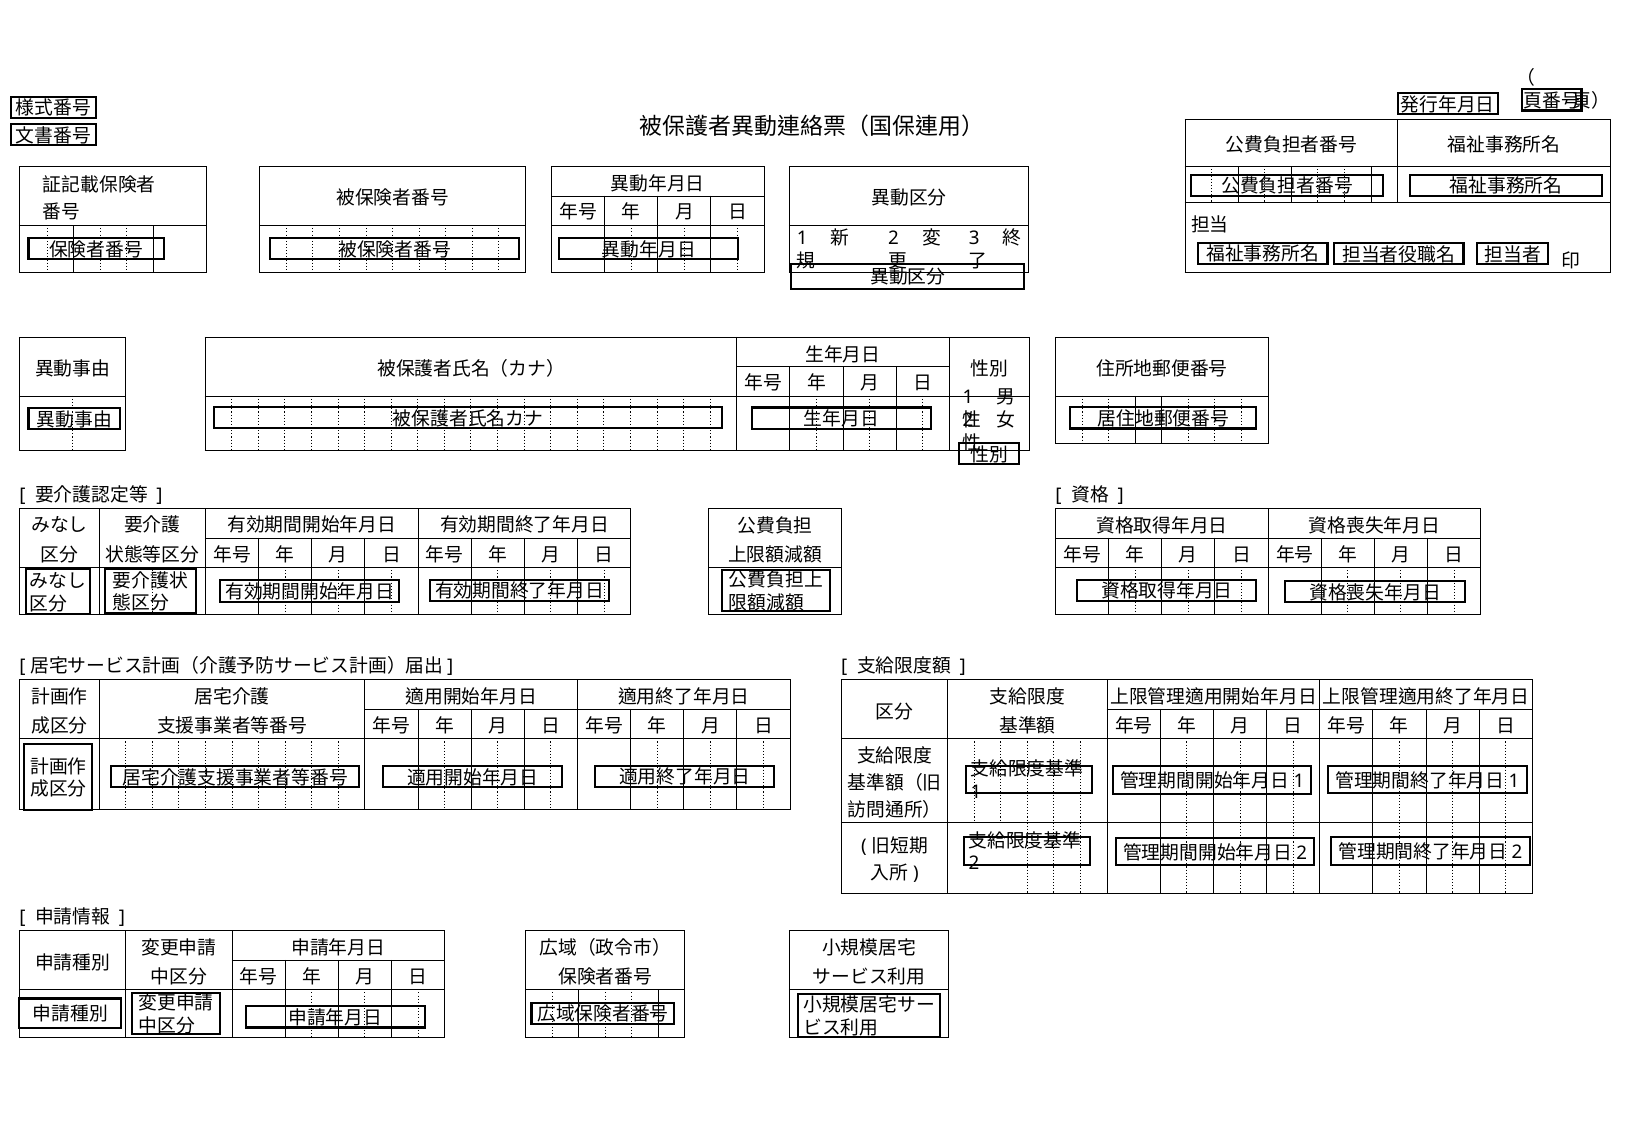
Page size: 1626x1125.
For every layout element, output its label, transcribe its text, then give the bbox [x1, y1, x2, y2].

table_cell [1108, 739, 1134, 822]
table_cell [20, 397, 46, 424]
table_cell [445, 739, 471, 765]
table_cell [552, 1025, 578, 1037]
table_cell [233, 990, 259, 1037]
table_cell [631, 226, 657, 237]
table_cell [604, 397, 630, 406]
table_cell [844, 397, 870, 406]
text_box 変更申請中区分 [131, 992, 221, 1035]
table_cell [631, 739, 657, 765]
table_cell 年号 [1269, 539, 1321, 567]
table_cell [419, 788, 445, 809]
table_header 区分 [842, 680, 947, 738]
table_cell [632, 990, 658, 1002]
table_cell 中区分 [126, 960, 232, 989]
table_cell [338, 397, 365, 406]
table_cell [710, 424, 736, 450]
table_cell [897, 397, 923, 406]
table_cell [419, 568, 445, 614]
table_cell [1109, 430, 1135, 443]
table_cell [1187, 795, 1213, 822]
table_cell [1504, 203, 1531, 237]
table_cell [1161, 866, 1187, 893]
table_cell 印 [1531, 237, 1610, 272]
table_cell [604, 788, 630, 809]
table_cell [1134, 823, 1160, 837]
table_cell [1054, 823, 1081, 836]
table_cell [711, 226, 738, 237]
table_cell [1427, 866, 1453, 893]
table_cell [737, 739, 764, 765]
table_cell [206, 424, 232, 450]
table_cell [313, 260, 339, 272]
table_cell [1557, 197, 1584, 202]
table_cell [366, 260, 393, 272]
table_header 上限管理適用開始年月日 [1108, 680, 1319, 709]
table_cell [950, 424, 958, 450]
table_cell [1212, 197, 1238, 202]
table_header 小規模居宅 [790, 931, 948, 960]
table_cell [1424, 203, 1451, 237]
table_cell 年号 [1108, 710, 1160, 738]
table_cell [1214, 739, 1240, 765]
table_cell [551, 602, 577, 614]
table_cell [46, 1029, 73, 1037]
table_cell - [1136, 430, 1161, 443]
text_box 要介護状態区分 [104, 568, 197, 614]
table_cell [1188, 430, 1215, 443]
table_cell [1081, 739, 1107, 822]
table_cell [366, 226, 393, 237]
table_cell [1477, 203, 1504, 237]
table_cell [232, 603, 258, 614]
table_cell [1082, 568, 1108, 579]
table_cell [816, 430, 843, 450]
table_cell [312, 603, 338, 614]
table_cell [391, 739, 418, 765]
text_box [ 支給限度額 ] [840, 649, 1586, 680]
table_cell [338, 429, 365, 450]
table_cell [604, 739, 630, 765]
table_cell [419, 226, 446, 237]
table_cell [258, 429, 285, 450]
table_cell [339, 260, 366, 272]
table_cell 保険者番号 [526, 960, 684, 989]
table_cell [1240, 739, 1266, 765]
text_box 申請種別 [18, 997, 122, 1029]
table_cell [1187, 823, 1213, 837]
text_box 保険者番号 [27, 237, 165, 260]
table_header 資格取得年月日 [1056, 510, 1268, 538]
text_box 異動年月日 [558, 237, 739, 260]
table_cell [444, 429, 471, 450]
table_cell [1371, 237, 1477, 272]
table_cell [933, 226, 981, 263]
table_cell 状態等区分 [100, 538, 205, 567]
table_cell [1161, 795, 1187, 822]
table_header 異動事由 [20, 338, 125, 396]
table_cell 月 [1214, 710, 1266, 738]
table_cell [1346, 823, 1372, 836]
table_cell [126, 990, 152, 1037]
table_cell [577, 397, 604, 406]
table_cell [73, 430, 99, 450]
table_cell [179, 739, 205, 765]
table_cell [100, 568, 104, 614]
table_cell [1451, 197, 1477, 202]
table_cell [1318, 197, 1345, 202]
table_cell [737, 788, 764, 809]
table_header 適用開始年月日 [365, 680, 577, 709]
table_cell [1506, 823, 1532, 893]
table_cell [525, 602, 551, 614]
table_header 公費負担 [709, 509, 841, 538]
table_cell [1348, 603, 1374, 614]
table_cell [286, 1029, 312, 1037]
table_cell [393, 226, 419, 237]
table_cell [445, 602, 471, 614]
table_cell [923, 397, 949, 424]
text_box 支給限度基準2 [963, 836, 1091, 866]
table_cell [684, 739, 710, 765]
table_cell [684, 397, 710, 406]
table_cell [790, 430, 816, 450]
table_cell [20, 568, 25, 614]
table_cell [259, 739, 285, 765]
text_box 1 男性 [956, 396, 1022, 419]
table_cell [99, 424, 125, 450]
table_cell 日 [392, 961, 444, 989]
table_cell [338, 603, 364, 614]
table_cell [391, 397, 418, 406]
text_box [ 要介護認定等 ] [18, 478, 764, 510]
table_cell [684, 260, 710, 272]
table_cell [1134, 795, 1160, 822]
text_box 3 終了 [963, 237, 1028, 260]
table_cell [1214, 795, 1240, 822]
table_cell [73, 990, 99, 997]
table_cell [1162, 397, 1188, 406]
table_cell 年号 [737, 367, 789, 396]
table_cell [1345, 265, 1371, 272]
table_cell 基準額 [948, 709, 1107, 738]
table_cell [790, 990, 948, 1037]
table_cell [578, 602, 604, 614]
table_cell 年号 [1320, 710, 1372, 738]
table_cell [285, 603, 311, 614]
table_cell [339, 1029, 365, 1037]
table_header 有効期間終了年月日 [419, 510, 630, 538]
table_cell [1265, 203, 1291, 237]
table_cell [657, 788, 683, 809]
text_box 福祉事務所名 [1409, 174, 1603, 197]
table_cell [1162, 568, 1188, 579]
table_cell [974, 739, 1001, 765]
table_cell [312, 1029, 338, 1037]
table_cell [126, 739, 152, 765]
table_cell [99, 397, 125, 424]
table_cell [1345, 203, 1371, 237]
table_cell [365, 990, 391, 1005]
table_cell [870, 397, 896, 406]
table_cell [658, 226, 684, 237]
table_cell [285, 739, 312, 765]
text_box 申請年月日 [245, 1005, 426, 1029]
text_box 広域保険者番号 [530, 1002, 675, 1025]
table_cell [605, 1025, 632, 1037]
table_cell [258, 397, 285, 406]
table_cell 年 [790, 367, 843, 396]
table_cell [74, 260, 100, 272]
table_cell [1346, 794, 1372, 822]
table_cell [46, 430, 73, 450]
text_box 異動事由 [27, 407, 121, 430]
table_cell 支給限度 基準額（旧 訪問通所） [842, 739, 947, 822]
table_cell [1109, 568, 1135, 579]
table_header 生年月日 [737, 338, 949, 366]
table_header 有効期間開始年月日 [206, 510, 418, 538]
table_cell [790, 397, 816, 406]
text_box 有効期間開始年月日 [219, 579, 400, 603]
table_cell [1215, 602, 1242, 614]
table_cell [1022, 397, 1029, 424]
table_cell [418, 397, 444, 406]
table_cell [285, 568, 311, 579]
table_cell [578, 739, 604, 809]
table_cell [1399, 823, 1426, 836]
table_cell [232, 568, 258, 579]
table_cell [1295, 603, 1321, 614]
table_cell [1480, 866, 1506, 893]
table_cell [981, 226, 1028, 237]
table_header 被保険者番号 [260, 167, 525, 225]
table_cell [710, 788, 736, 809]
table_cell [526, 990, 552, 1037]
table_cell [1265, 167, 1291, 174]
table_cell [20, 739, 46, 809]
table_header 申請年月日 [233, 931, 444, 960]
table_cell [365, 1029, 391, 1037]
table_cell [152, 739, 179, 765]
table_cell 年 [1109, 539, 1161, 567]
table_cell [1318, 203, 1345, 237]
table_cell [1027, 866, 1054, 893]
table_cell 年 [286, 961, 338, 989]
table_cell [1401, 568, 1427, 580]
text_box 頁番号 [1521, 88, 1583, 112]
table_header 上限管理適用終了年月日 [1320, 680, 1532, 709]
table_cell [259, 990, 285, 1005]
table_cell [1267, 795, 1293, 822]
text_box 被保険者番号 [269, 237, 520, 260]
text_box 発行年月日 [1397, 92, 1499, 115]
table_cell [1162, 602, 1188, 614]
table_cell [1345, 167, 1371, 174]
table_cell [551, 739, 577, 809]
table_cell [1109, 397, 1135, 406]
table_cell [1399, 866, 1426, 893]
table_cell [1242, 568, 1268, 614]
table_cell 日 [578, 539, 630, 567]
text_box 管理期間終了年月日2 [1330, 836, 1531, 866]
text_box [居宅サービス計画（介護予防サービス計画）届出] [18, 649, 764, 680]
table_cell [551, 568, 577, 579]
table_cell [498, 397, 524, 406]
table_cell [1240, 795, 1266, 822]
table_cell 日 [1267, 710, 1319, 738]
table_cell [1477, 265, 1504, 272]
table_cell [1477, 197, 1504, 202]
table_cell [816, 397, 843, 406]
table_cell [1557, 203, 1584, 237]
table_cell [1375, 603, 1401, 614]
table_cell [365, 739, 391, 809]
table_cell [393, 260, 419, 272]
table_cell [312, 788, 338, 809]
text_box （ 頁） [1505, 85, 1611, 115]
table_cell [604, 568, 630, 614]
text_box 公費負担者番号 [1190, 174, 1384, 197]
table_cell [1427, 794, 1453, 822]
table_cell 年 [259, 539, 311, 567]
table_cell [605, 990, 632, 1002]
text_box 適用開始年月日 [382, 765, 563, 788]
table_cell 月 [1375, 539, 1427, 567]
table_cell [205, 788, 232, 809]
table_cell [47, 260, 73, 272]
table_cell [20, 424, 46, 450]
table_cell [232, 397, 258, 406]
table_cell 年号 [1056, 539, 1108, 567]
text_box 様式番号 [10, 96, 97, 119]
table_header 要介護 [100, 510, 205, 538]
table_cell 月 [339, 961, 391, 989]
table_header 資格喪失年月日 [1269, 510, 1480, 538]
table_cell [1428, 568, 1454, 580]
table_cell [100, 226, 127, 237]
table_cell [471, 429, 498, 450]
table_cell [981, 260, 1028, 272]
table_cell [579, 990, 605, 1002]
table_cell [1135, 568, 1161, 579]
table_cell [1398, 203, 1424, 237]
table_cell [974, 866, 1001, 893]
table_cell [1212, 265, 1238, 272]
table_cell [1427, 823, 1453, 836]
table_cell [974, 823, 1001, 836]
table_cell [1056, 397, 1082, 443]
table_cell 月 [684, 710, 736, 738]
table_header 支給限度 [948, 680, 1107, 709]
table_cell [1504, 237, 1531, 242]
table_cell [446, 260, 472, 272]
table_cell [885, 226, 933, 237]
table_cell [391, 429, 418, 450]
table_cell [1454, 568, 1480, 614]
table_cell [1401, 603, 1427, 614]
table_cell [419, 260, 446, 272]
table_cell [1240, 823, 1266, 837]
table_cell [472, 602, 498, 614]
table_cell [659, 990, 684, 1037]
table_cell [1267, 823, 1293, 837]
table_cell [391, 788, 418, 809]
text_box [ 申請情報 ] [18, 900, 764, 932]
table_cell [1239, 167, 1265, 174]
table_cell [657, 429, 684, 450]
table_cell [338, 739, 364, 809]
table_cell [1345, 197, 1371, 202]
table_cell [419, 739, 445, 765]
table_cell 年 [631, 710, 683, 738]
table_cell [232, 429, 258, 450]
table_cell [630, 429, 657, 450]
table_header 計画作 [20, 680, 99, 709]
table_header 異動年月日 [552, 167, 764, 196]
table_cell [552, 226, 578, 272]
table_cell [232, 739, 259, 765]
table_cell 年号 [365, 710, 418, 738]
table_cell [20, 990, 46, 997]
table_cell [1557, 167, 1584, 174]
table_cell [1345, 237, 1371, 242]
table_cell [20, 1029, 46, 1037]
table_cell [1531, 167, 1557, 174]
table_cell [578, 568, 604, 579]
text_box 担当者役職名 [1333, 242, 1465, 265]
table_cell 月 [472, 710, 524, 738]
table_cell [950, 397, 956, 424]
table_cell [1373, 739, 1399, 765]
table_cell 年号 [206, 539, 258, 567]
table_cell [552, 990, 578, 1002]
table_cell 年 [1161, 710, 1213, 738]
table_header 居宅介護 [100, 680, 364, 709]
table_cell [1506, 739, 1532, 822]
table_cell [286, 226, 313, 237]
table_cell [1001, 739, 1027, 765]
text_box 支給限度基準1 [965, 765, 1093, 794]
table_cell [1504, 197, 1531, 202]
table_cell [790, 226, 837, 237]
table_cell (旧短期 入所) [842, 823, 947, 893]
text_box 計画作成区分 [23, 743, 93, 811]
table_cell [578, 260, 604, 272]
table_cell [525, 788, 551, 809]
table_cell [312, 739, 338, 765]
table_cell [205, 990, 232, 1037]
table_cell [1399, 739, 1426, 765]
table_header 住所地郵便番号 [1056, 338, 1268, 396]
table_cell [1480, 739, 1506, 765]
table_cell [1453, 739, 1479, 765]
table_cell [897, 430, 923, 450]
table_cell [948, 823, 974, 893]
table_cell [498, 602, 524, 614]
table_cell [684, 226, 710, 237]
table_cell [684, 788, 710, 809]
table_cell [445, 568, 471, 579]
table_cell [1027, 823, 1054, 836]
table_cell [444, 397, 471, 406]
table_cell [1322, 603, 1348, 614]
table_cell [763, 430, 789, 450]
table_cell [339, 226, 366, 237]
table_header みなし [20, 510, 99, 538]
table_cell [1399, 794, 1426, 822]
table_cell [285, 397, 312, 406]
table_cell [418, 990, 444, 1037]
table_cell [1322, 568, 1348, 580]
table_cell [1269, 568, 1295, 614]
text_box 被保護者氏名カナ [213, 406, 723, 429]
table_cell [1584, 167, 1610, 202]
table_cell [73, 397, 99, 407]
table_cell [657, 397, 684, 406]
text_box 2 女性 [956, 419, 1022, 442]
text_box 公費負担上限額減額 [721, 569, 831, 612]
table_cell [286, 990, 312, 1005]
table_cell [127, 260, 153, 272]
text_box 管理期間開始年月日1 [1112, 765, 1312, 795]
table_cell [206, 568, 232, 614]
table_cell [923, 424, 949, 450]
table_cell 年 [1373, 710, 1426, 738]
table_cell [100, 739, 126, 809]
table_cell [1451, 167, 1477, 174]
table_cell [392, 990, 418, 1005]
table_cell [1215, 397, 1242, 406]
table_cell [312, 568, 338, 579]
table_cell 日 [737, 710, 790, 738]
table_cell [1214, 866, 1240, 893]
text_box [ 資格 ] [1054, 478, 1482, 510]
table_cell [498, 788, 524, 809]
text_box 生年月日 [751, 406, 932, 430]
table_header 公費負担者番号 [1186, 120, 1397, 166]
table_cell [1108, 823, 1134, 893]
table_cell [1293, 739, 1319, 822]
table_cell [1054, 866, 1081, 893]
table_cell [126, 788, 152, 809]
table_cell [391, 568, 418, 614]
table_cell [472, 739, 498, 765]
text_box 性別 [958, 442, 1020, 465]
table_cell [1215, 568, 1242, 579]
table_cell 月 [525, 539, 577, 567]
table_header 申請種別 [20, 931, 125, 989]
table_cell 日 [1428, 539, 1480, 567]
table_cell [1371, 203, 1398, 237]
table_cell [837, 226, 885, 263]
table_cell [1001, 866, 1027, 893]
table_cell 区分 [20, 538, 99, 567]
table_cell 年 [1322, 539, 1374, 567]
text_box 有効期間終了年月日 [429, 579, 610, 602]
table_cell 月 [1162, 539, 1214, 567]
table_cell [1162, 430, 1188, 443]
table_cell [259, 788, 285, 809]
table_cell [1212, 237, 1238, 242]
table_cell 年号 [578, 710, 630, 738]
table_cell [418, 429, 444, 450]
table_cell [365, 603, 391, 614]
table_cell [1267, 739, 1293, 765]
table_cell [1292, 167, 1318, 174]
table_header 広域（政令市） [526, 931, 684, 960]
table_cell [498, 429, 524, 450]
table_cell サービス利用 [790, 960, 948, 989]
table_header 性別 [950, 338, 1029, 396]
table_cell [1265, 197, 1291, 202]
table_cell [259, 568, 285, 579]
table_cell [1135, 602, 1161, 614]
text_box 居住地郵便番号 [1069, 406, 1257, 430]
table_cell [472, 260, 499, 272]
table_cell [312, 429, 338, 450]
table_header 適用終了年月日 [578, 680, 790, 709]
table_cell [709, 568, 735, 614]
table_cell [525, 739, 551, 765]
table_cell [524, 429, 551, 450]
table_cell 日 [365, 539, 418, 567]
text_box 資格喪失年月日 [1284, 580, 1466, 603]
table_cell [73, 739, 99, 809]
table_cell [472, 788, 498, 809]
table_cell [631, 260, 657, 272]
table_cell [1373, 823, 1399, 836]
table_cell [1240, 866, 1266, 893]
table_cell [658, 260, 684, 272]
table_cell [99, 990, 125, 1037]
table_cell [605, 260, 631, 272]
table_cell 年号 [552, 197, 604, 225]
table_cell [471, 397, 498, 406]
table_cell [1020, 424, 1029, 450]
table_cell [152, 788, 179, 809]
table_header 変更申請 [126, 931, 232, 960]
table_cell 担当 [1186, 203, 1238, 237]
table_cell [1188, 397, 1215, 406]
table_cell [46, 397, 73, 407]
table_cell [578, 226, 604, 237]
table_cell [445, 788, 471, 809]
table_cell 月 [312, 539, 364, 567]
table_cell [710, 397, 736, 424]
table_cell [657, 739, 683, 765]
table_cell 上限額減額 [709, 538, 841, 567]
table_cell [127, 226, 153, 237]
table_cell [1477, 167, 1504, 174]
table_cell [737, 397, 763, 424]
text_box 居宅介護支援事業者等番号 [110, 765, 360, 788]
text_box 管理期間開始年月日2 [1115, 837, 1315, 866]
table_cell [472, 226, 499, 237]
table_cell [1291, 203, 1318, 237]
table_cell [1320, 823, 1346, 893]
table_cell [1531, 203, 1557, 237]
text_box みなし区分 [25, 568, 91, 615]
table_cell [1346, 739, 1372, 765]
table_cell 支援事業者等番号 [100, 709, 364, 738]
table_cell [1238, 237, 1345, 272]
table_cell [1082, 397, 1109, 406]
table_cell [1027, 794, 1054, 822]
table_cell [312, 990, 338, 1005]
table_cell 日 [1215, 539, 1268, 567]
table_cell [551, 429, 577, 450]
table_cell [1186, 167, 1212, 202]
table_cell [737, 424, 763, 450]
table_cell [339, 990, 365, 1005]
text_box 管理期間終了年月日1 [1327, 765, 1528, 794]
table_cell [1292, 197, 1318, 202]
table_cell [1054, 739, 1081, 765]
text_box 資格取得年月日 [1076, 579, 1257, 602]
table_cell [1477, 237, 1504, 242]
table_cell [1375, 568, 1401, 580]
table_cell - [1136, 397, 1161, 406]
table_cell 成区分 [20, 709, 99, 738]
table_cell [1428, 603, 1454, 614]
table_cell [684, 429, 710, 450]
table_cell [1109, 602, 1135, 614]
table_cell 年号 [233, 961, 285, 989]
table_cell [815, 568, 841, 614]
table_cell [365, 429, 391, 450]
table_cell [551, 397, 577, 406]
table_cell 年号 [419, 539, 471, 567]
table_cell [1134, 866, 1160, 893]
table_cell [1267, 866, 1293, 893]
table_cell [1188, 568, 1214, 579]
table_cell [1082, 602, 1108, 614]
text_box 適用終了年月日 [594, 765, 775, 788]
table_cell [1027, 739, 1054, 765]
table_cell [1451, 203, 1477, 237]
text_box 異動区分 [790, 263, 1025, 290]
table_cell [197, 568, 205, 614]
table_cell [579, 1025, 605, 1037]
table_cell [1187, 866, 1213, 893]
table_cell [1453, 866, 1479, 893]
table_cell [259, 1029, 285, 1037]
table_cell [1318, 167, 1345, 174]
table_cell [46, 739, 73, 743]
table_cell [1480, 794, 1506, 822]
table_cell [206, 397, 232, 424]
table_cell [1398, 167, 1424, 202]
table_cell [1348, 568, 1374, 580]
table_cell [179, 788, 205, 809]
table_cell [154, 226, 206, 272]
table_cell [1453, 823, 1479, 836]
table_cell [1081, 823, 1107, 893]
table_cell [1320, 739, 1346, 822]
table_cell [100, 260, 127, 272]
table_cell [472, 568, 498, 579]
table_cell [948, 739, 974, 822]
table_cell [498, 568, 524, 579]
table_cell [1161, 823, 1187, 837]
table_cell [1373, 866, 1399, 893]
text_box 1 新規 [790, 237, 856, 260]
table_cell [1001, 823, 1027, 836]
table_header 証記載保険者 番号 [20, 167, 206, 225]
table_cell [1372, 167, 1397, 202]
table_cell [1001, 794, 1027, 822]
table_cell [1212, 167, 1238, 174]
table_cell [46, 990, 73, 997]
table_cell [1056, 568, 1082, 614]
table_cell [525, 568, 551, 579]
table_cell [1584, 203, 1610, 237]
table_cell 日 [897, 367, 949, 396]
table_cell [1504, 265, 1531, 272]
table_cell [20, 226, 47, 272]
text_box 担当者 [1476, 242, 1549, 265]
table_cell [974, 794, 1001, 822]
table_cell [91, 568, 99, 614]
table_cell [73, 1029, 99, 1037]
table_cell [711, 260, 738, 272]
table_cell [392, 1029, 418, 1037]
table_cell [260, 226, 286, 272]
table_cell 月 [658, 197, 710, 225]
table_cell [1186, 237, 1212, 272]
table_cell [285, 788, 312, 809]
table_cell [1161, 739, 1187, 765]
text_box 文書番号 [10, 123, 97, 146]
table_cell [338, 568, 364, 579]
table_cell [1134, 739, 1160, 765]
table_cell [604, 429, 630, 450]
table_cell [1239, 197, 1265, 202]
table_cell [1082, 430, 1109, 443]
table_cell [1214, 823, 1240, 837]
table_cell [1242, 397, 1268, 443]
table_cell 日 [1480, 710, 1532, 738]
table_cell 年 [419, 710, 471, 738]
table_cell [1427, 739, 1453, 765]
table_cell [870, 430, 896, 450]
table_cell [259, 603, 285, 614]
text_box 2 変更 [882, 237, 947, 260]
table_cell [577, 429, 604, 450]
table_cell [1054, 794, 1081, 822]
table_cell [47, 226, 73, 237]
table_cell [1424, 197, 1451, 202]
table_cell [1293, 823, 1319, 893]
table_cell [1531, 197, 1557, 202]
table_cell [232, 788, 259, 809]
table_cell 年 [472, 539, 524, 567]
table_cell 日 [525, 710, 577, 738]
table_cell [738, 226, 764, 272]
table_cell [1480, 823, 1506, 836]
table_cell 日 [711, 197, 764, 225]
table_cell [632, 1025, 658, 1037]
table_header 異動区分 [790, 167, 1028, 225]
table_cell 年 [605, 197, 657, 225]
table_cell [446, 226, 472, 237]
table_cell [1188, 602, 1214, 614]
table_cell [1187, 739, 1213, 765]
table_cell [1373, 794, 1399, 822]
table_header 被保護者氏名（カナ） [206, 338, 736, 396]
table_cell [1424, 167, 1451, 174]
text_box 被保護者異動連絡票（国保連用） [628, 110, 996, 141]
table_cell [365, 568, 391, 579]
table_cell [285, 429, 312, 450]
table_header 福祉事務所名 [1398, 120, 1610, 166]
table_cell [1453, 794, 1479, 822]
text_box 小規模居宅サービス利用 [797, 993, 941, 1038]
table_cell [710, 739, 736, 765]
table_cell [631, 788, 657, 809]
table_cell [763, 397, 789, 406]
table_cell [524, 397, 551, 406]
table_cell [1346, 866, 1372, 893]
table_cell [630, 397, 657, 406]
table_cell 月 [1427, 710, 1479, 738]
table_cell [498, 739, 524, 765]
table_cell [1215, 430, 1242, 443]
table_cell [313, 226, 339, 237]
table_cell [1238, 203, 1265, 237]
table_cell [499, 226, 525, 272]
table_cell [205, 739, 232, 765]
table_cell [286, 260, 313, 272]
table_cell [312, 397, 338, 406]
table_cell [365, 397, 391, 406]
table_cell [1504, 167, 1531, 174]
text_box 福祉事務所名 [1197, 242, 1329, 265]
table_cell [844, 430, 870, 450]
table_cell 月 [844, 367, 896, 396]
table_cell [764, 739, 790, 809]
table_cell [74, 226, 100, 237]
table_cell [1295, 568, 1321, 580]
table_cell [605, 226, 631, 237]
